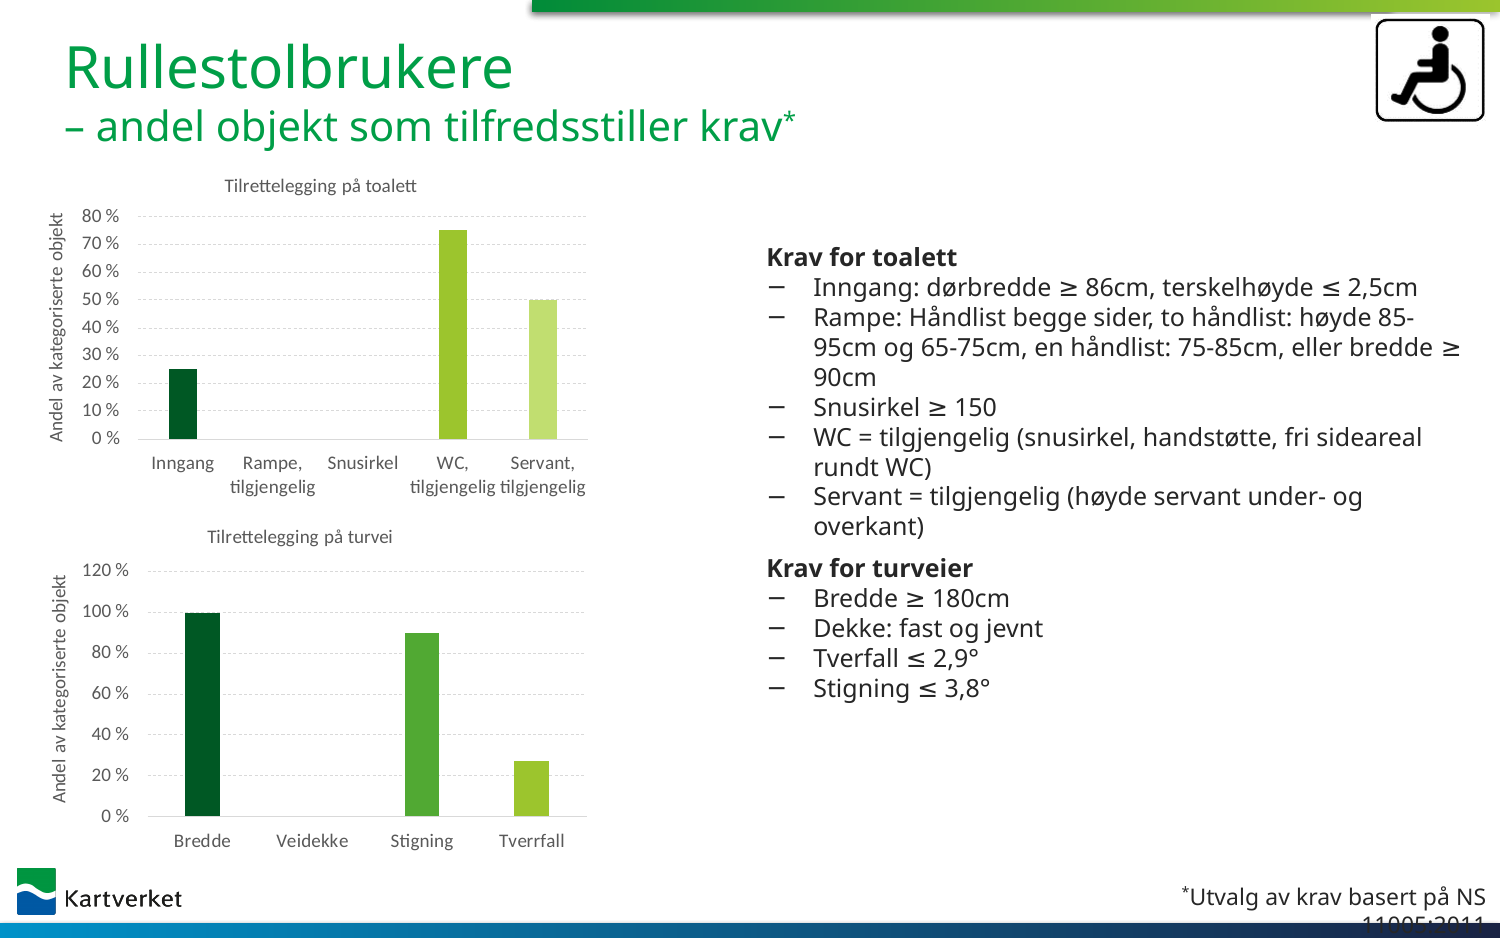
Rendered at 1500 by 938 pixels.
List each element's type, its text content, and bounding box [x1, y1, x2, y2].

text_box Krav for toalett Inngang: dørbredde ≥ 86cm, terskelhøyde ≤ 2,5cm Rampe: Håndlist begge sider, to håndlist: høyde 85-95cm og 65-75cm, en håndlist: 75-85cm, eller bredde ≥ 90cm Snusirkel ≥ 150 WC = tilgjengelig (snusirkel, handstøtte, fri sideareal rundt WC) Servant = tilgjengelig (høyde servant under- og overkant) [751, 234, 1483, 545]
text_box *Utvalg av krav basert på NS 11005:2011 [1068, 873, 1500, 938]
text_box Rullestolbrukere – andel objekt som tilfredsstiller krav* [49, 14, 1431, 158]
picture [1371, 13, 1491, 127]
picture [41, 520, 598, 859]
text_box Krav for turveier Bredde ≥ 180cm Dekke: fast og jevnt Tverfall ≤ 2,9° Stigning ≤ 3,8° [751, 545, 1483, 710]
picture [41, 166, 599, 505]
